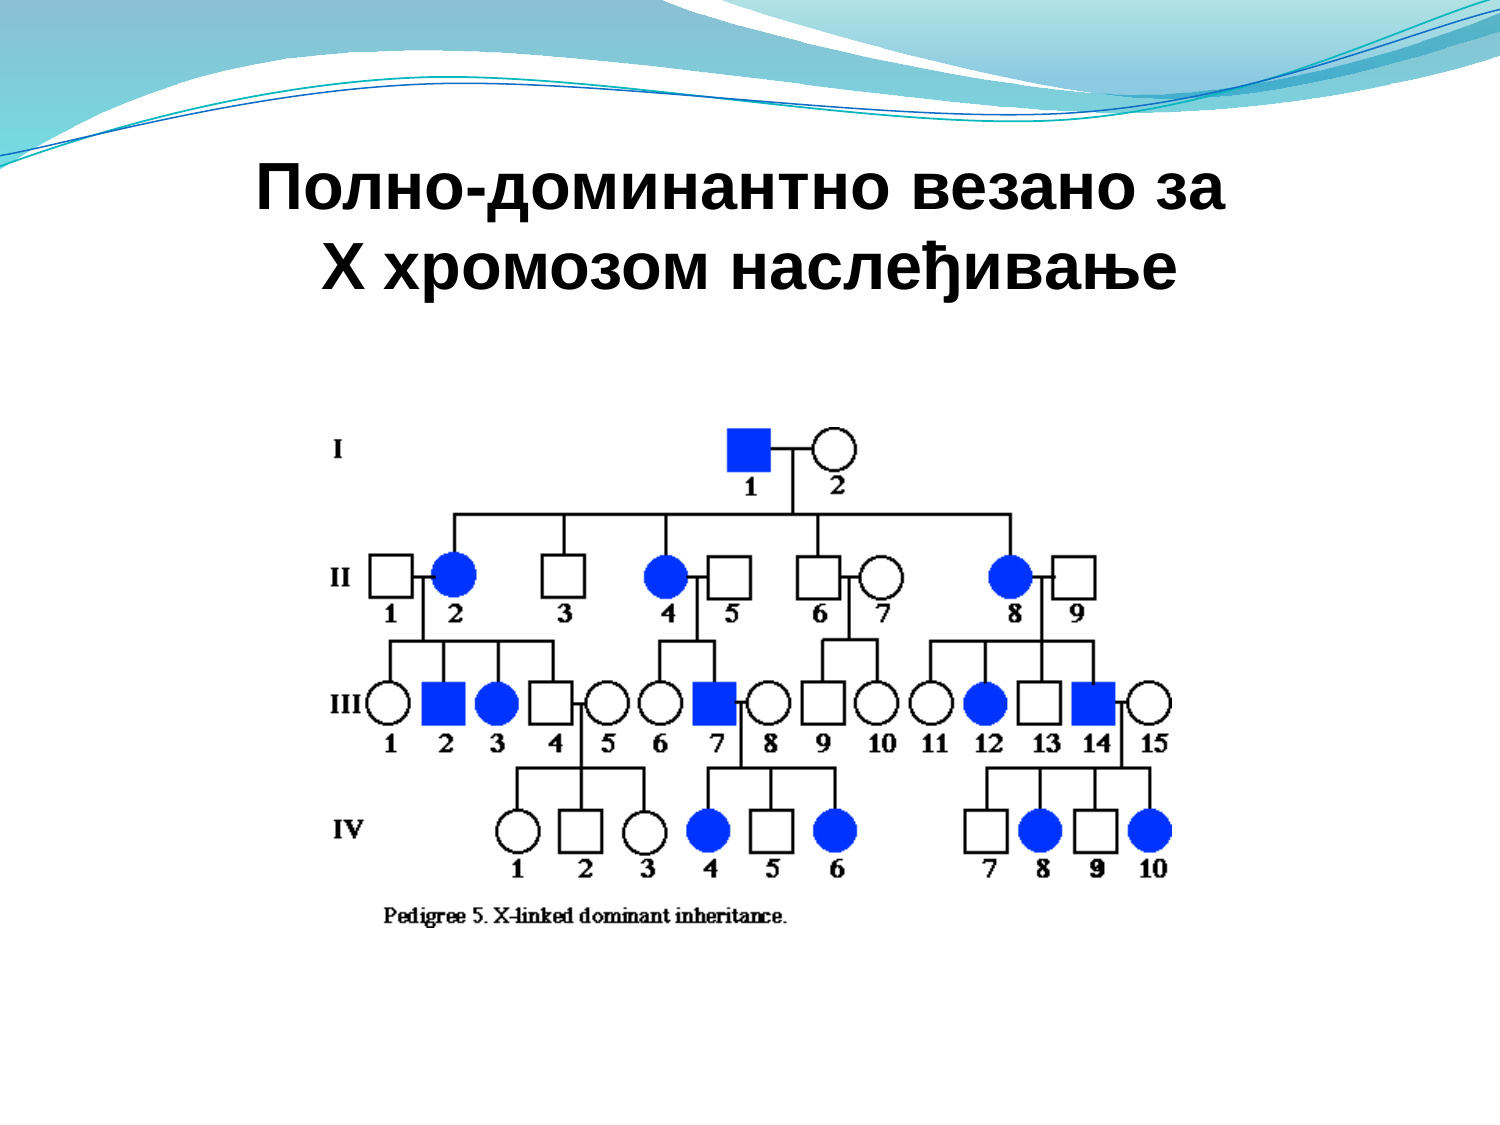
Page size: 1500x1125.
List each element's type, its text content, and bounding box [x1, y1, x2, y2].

title Полно-доминантно везано за X хромозом наслеђивање [75, 115, 1425, 304]
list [328, 427, 1172, 928]
